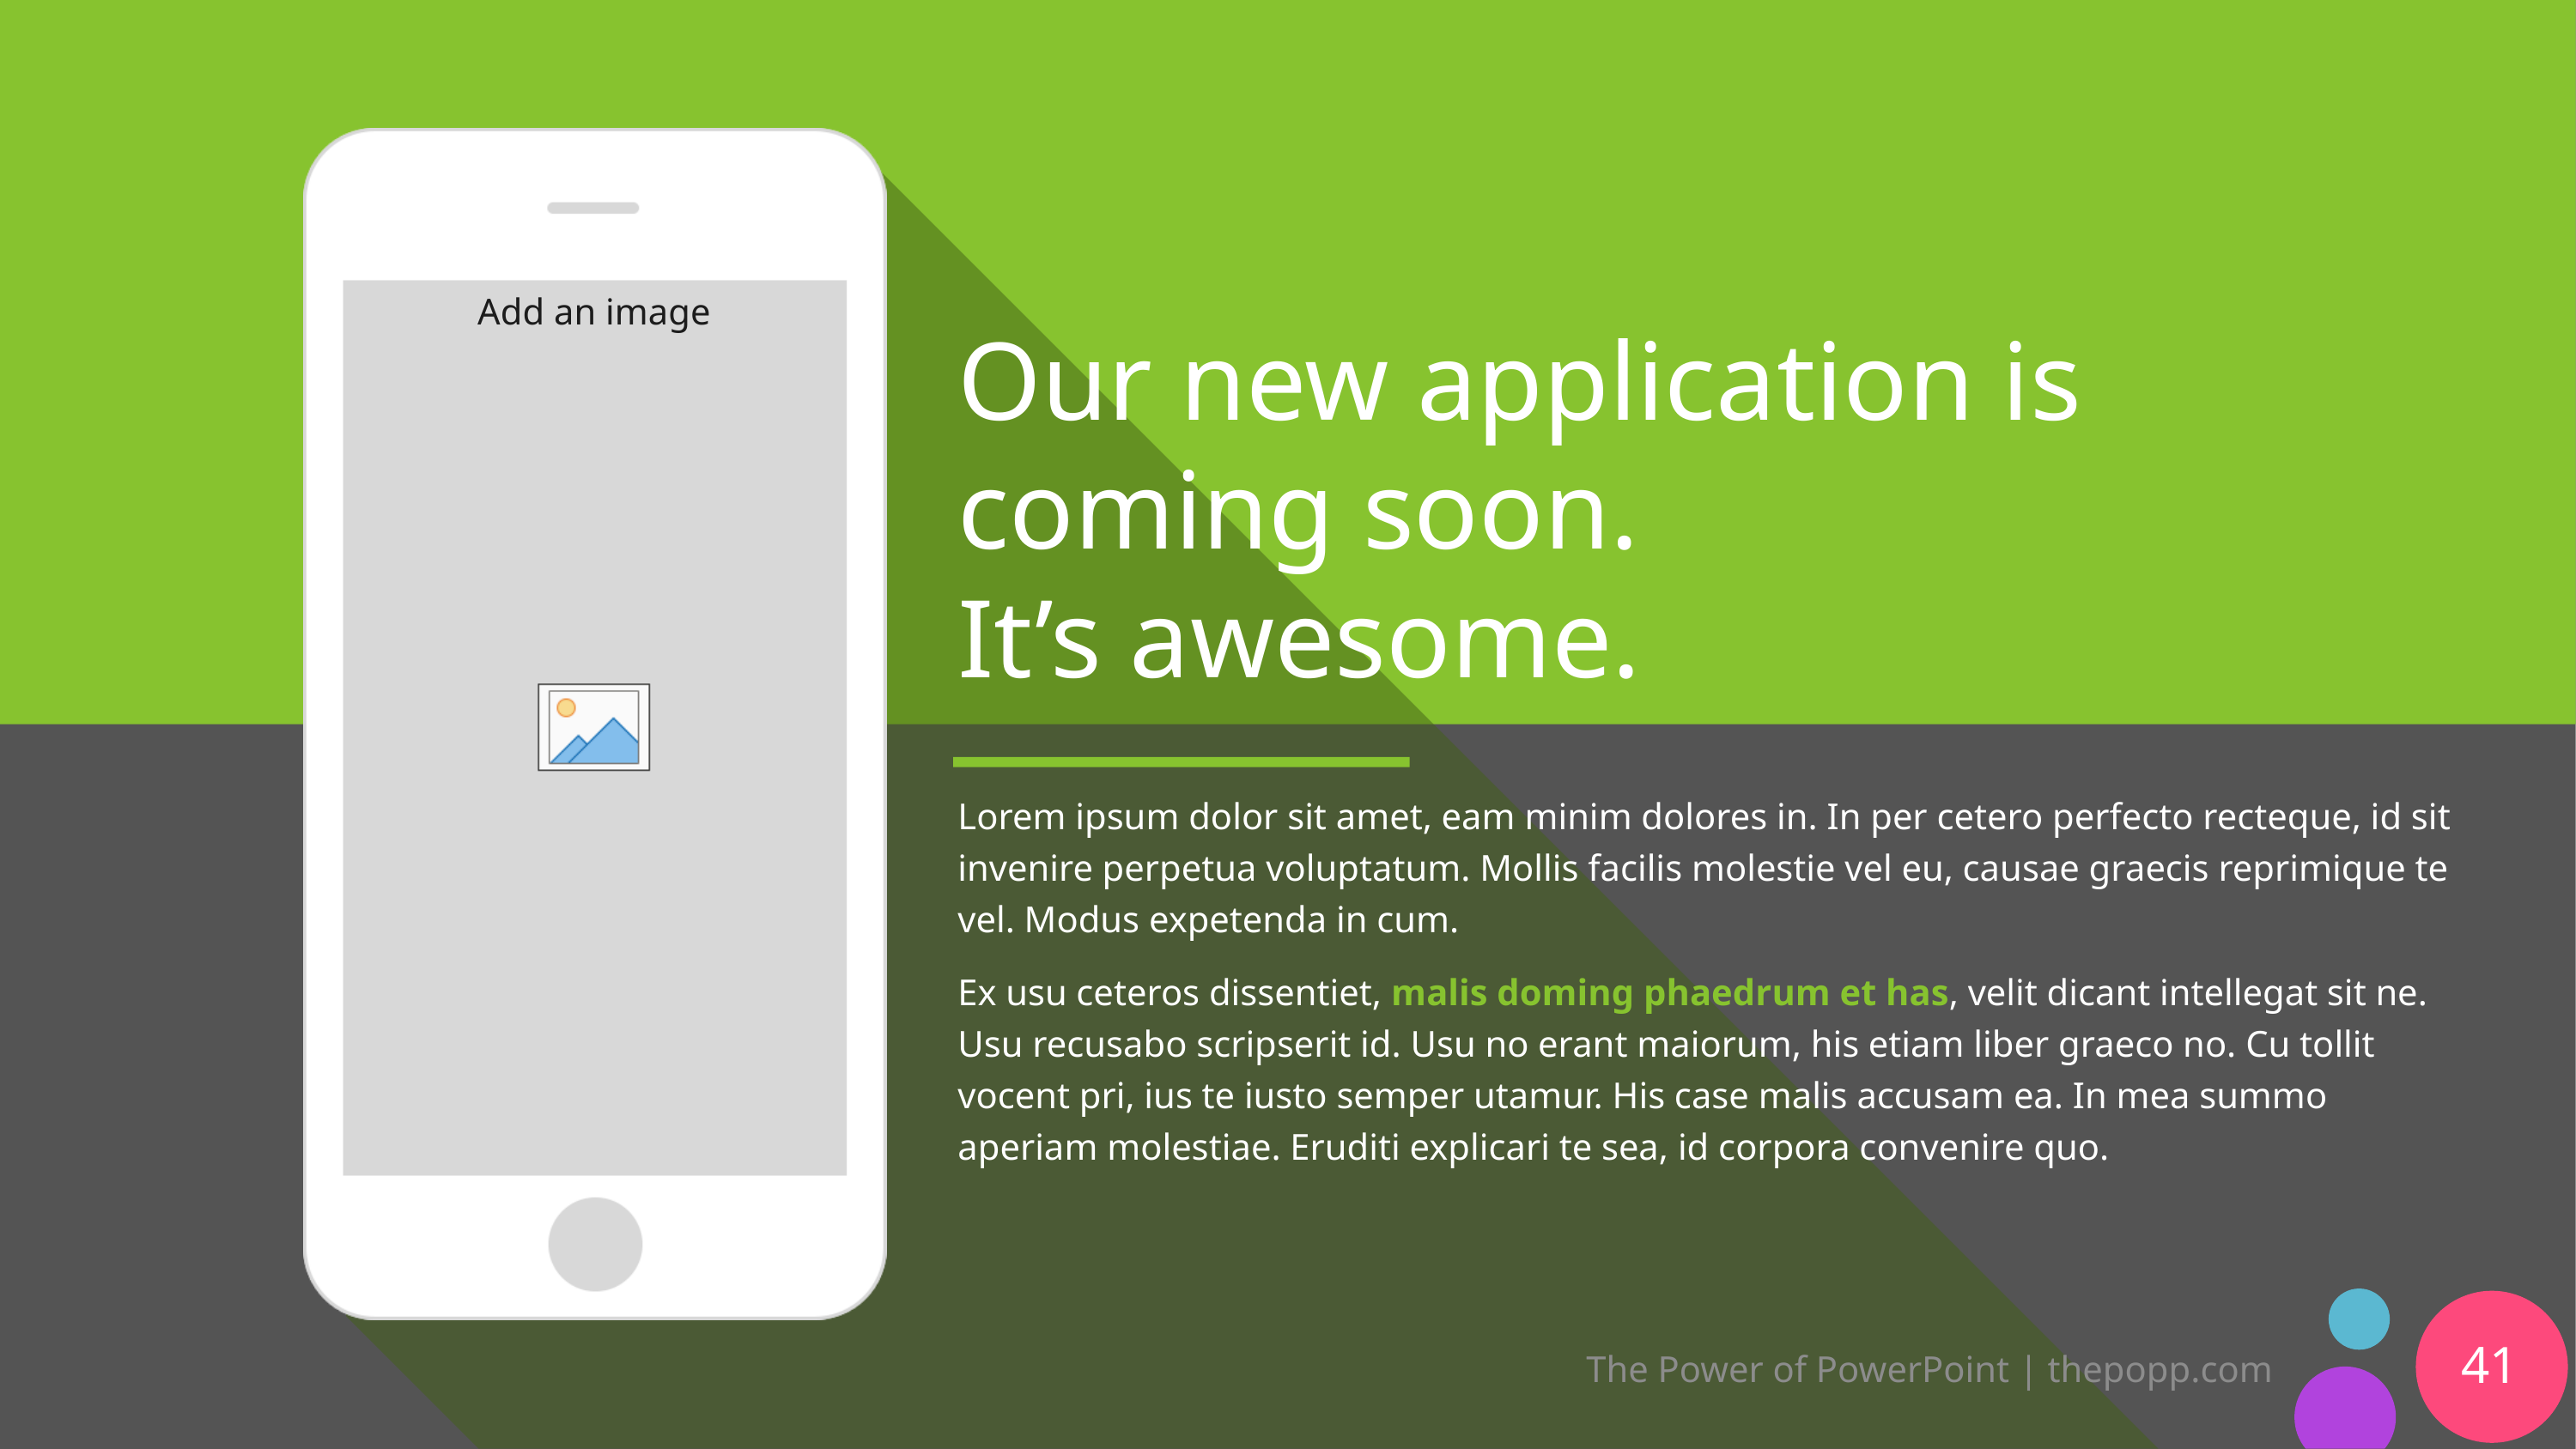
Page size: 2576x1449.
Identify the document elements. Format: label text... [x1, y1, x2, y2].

title Our new application is coming soon. It’s awesome. [934, 274, 2475, 711]
picture [303, 128, 887, 1320]
footer The Power of PowerPoint | thepopp.com [1479, 1332, 2296, 1410]
list Lorem ipsum dolor sit amet, eam minim dolores in. In per cetero perfecto recteque, id sit invenire perpetua voluptatum. Mollis facilis molestie vel eu, causae graecis reprimique te vel. Modus expetenda in cum. Ex usu ceteros dissentiet, malis doming phaedrum et has, velit dicant intellegat sit ne. Usu recusabo scripserit id. Usu no erant maiorum, his etiam liber graeco no. Cu tollit vocent pri, ius te iusto semper utamur. His case malis accusam ea. In mea summo aperiam molestiae. Eruditi explicari te sea, id corpora convenire quo. [934, 773, 2478, 1199]
slide_number 41 [2414, 1328, 2567, 1406]
